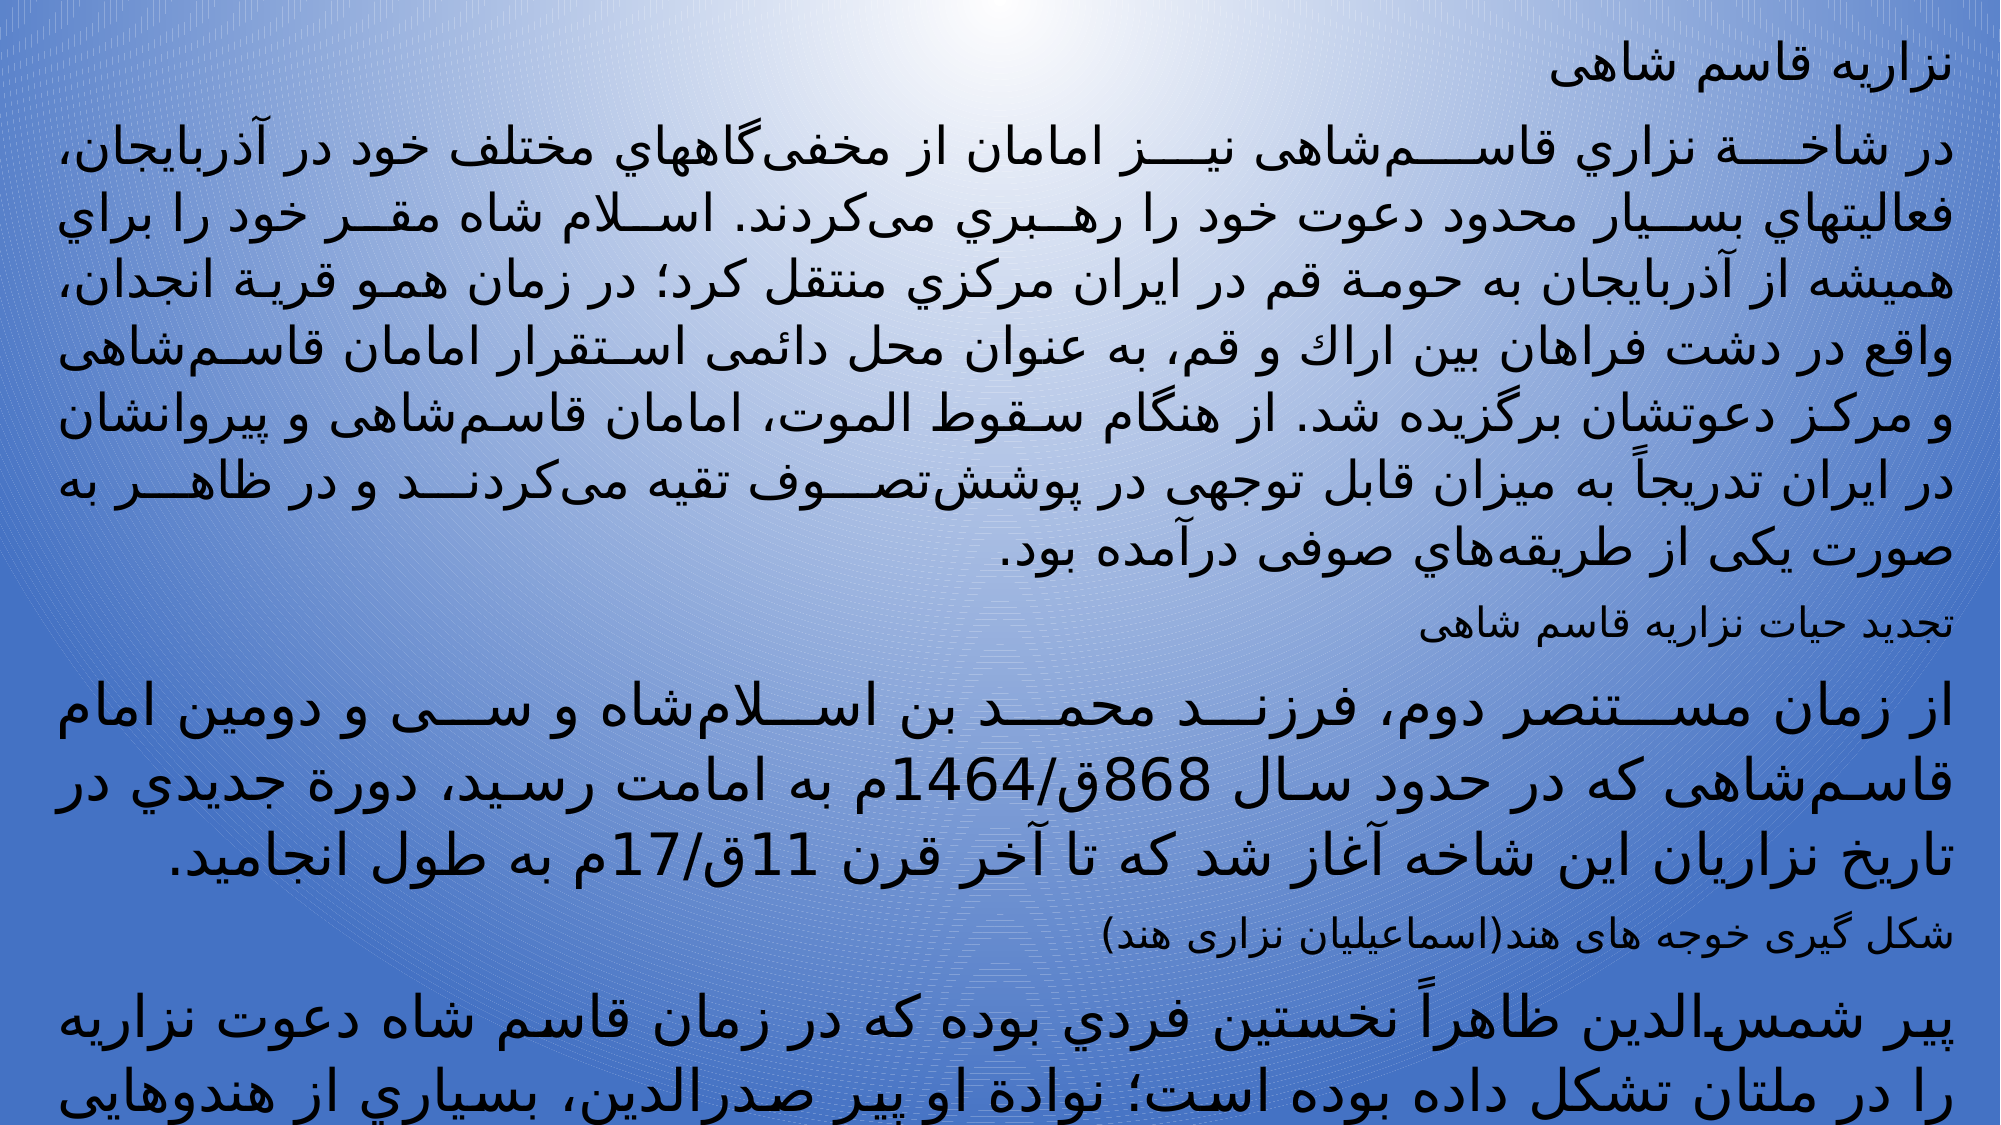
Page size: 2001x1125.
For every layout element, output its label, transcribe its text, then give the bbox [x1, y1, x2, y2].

text_box نزاریه قاسم شاهی در شاخة نزاري‌ قاسم‌شاهى‌ نيز امامان‌ از مخفى‌گاههاي‌ مختلف‌ خود در آذربايجان‌، فعاليتهاي‌ بسيار محدود دعوت‌ خود را رهبري‌ مى‌كردند. اسلام‌ شاه‌ مقر خود را براي‌ هميشه‌ از آذربايجان‌ به‌ حومة قم‌ در ايران‌ مركزي‌ منتقل‌ كرد‌؛ در زمان‌ همو قرية انجدان‌، واقع‌ در دشت‌ فراهان‌ بين‌ اراك‌ و قم‌، به‌ عنوان‌ محل‌ دائمى‌ استقرار امامان‌ قاسم‌شاهى‌ و مركز دعوتشان‌ برگزيده‌ شد. از هنگام‌ سقوط الموت‌، امامان‌ قاسم‌شاهى‌ و پيروانشان‌ در ايران‌ تدريجاً به‌ ميزان‌ قابل‌ توجهى‌ در پوشش‌تصوف‌ تقيه‌ مى‌كردند و در ظاهر به‌ صورت‌ يكى‌ از طريقه‌هاي‌ صوفى‌ درآمده‌ بود. تجدید حیات نزاریه قاسم شاهی از زمان‌ مستنصر دوم‌، فرزند محمد بن‌ اسلام‌شاه‌ و سى‌ و دومين‌ امام‌ قاسم‌شاهى‌ كه‌ در حدود سال‌ 868ق‌/1464م‌ به‌ امامت‌ رسيد، دورة جديدي‌ در تاريخ‌ نزاريان‌ اين‌ شاخه‌ آغاز شد كه‌ تا آخر قرن‌ 11ق‌/17م‌ به‌ طول‌ انجاميد. شکل گیری خوجه های هند(اسماعیلیان نزاری هند) پير شمس‌الدين‌ ظاهراً نخستين‌ فردي‌ بوده‌ كه‌ در زمان‌ قاسم‌ شاه‌ دعوت‌ نزاريه‌ را در ملتان‌ تشكل‌ داده‌ بوده‌ است‌؛ نوادة او پير صدرالدين‌، بسياري‌ از هندوهايى‌ را كه‌ به‌ كاست‌ لوهانا و ديگر كاستها تعلق‌ داشتند، به‌ كيش‌ نزاري‌ درآورد و به‌ آنها لقب‌ خوجه‌ داد و ضمن‌ توسعة دعوت‌ در ديگر نواحى‌ شبه‌ قارة هند، در واقع‌، سازمان‌ اجتماعى‌ نزاريان‌ هند، يا خوجه‌هاي‌ نزاري‌ را بنيان‌ نهاد. [42, 16, 1971, 1125]
